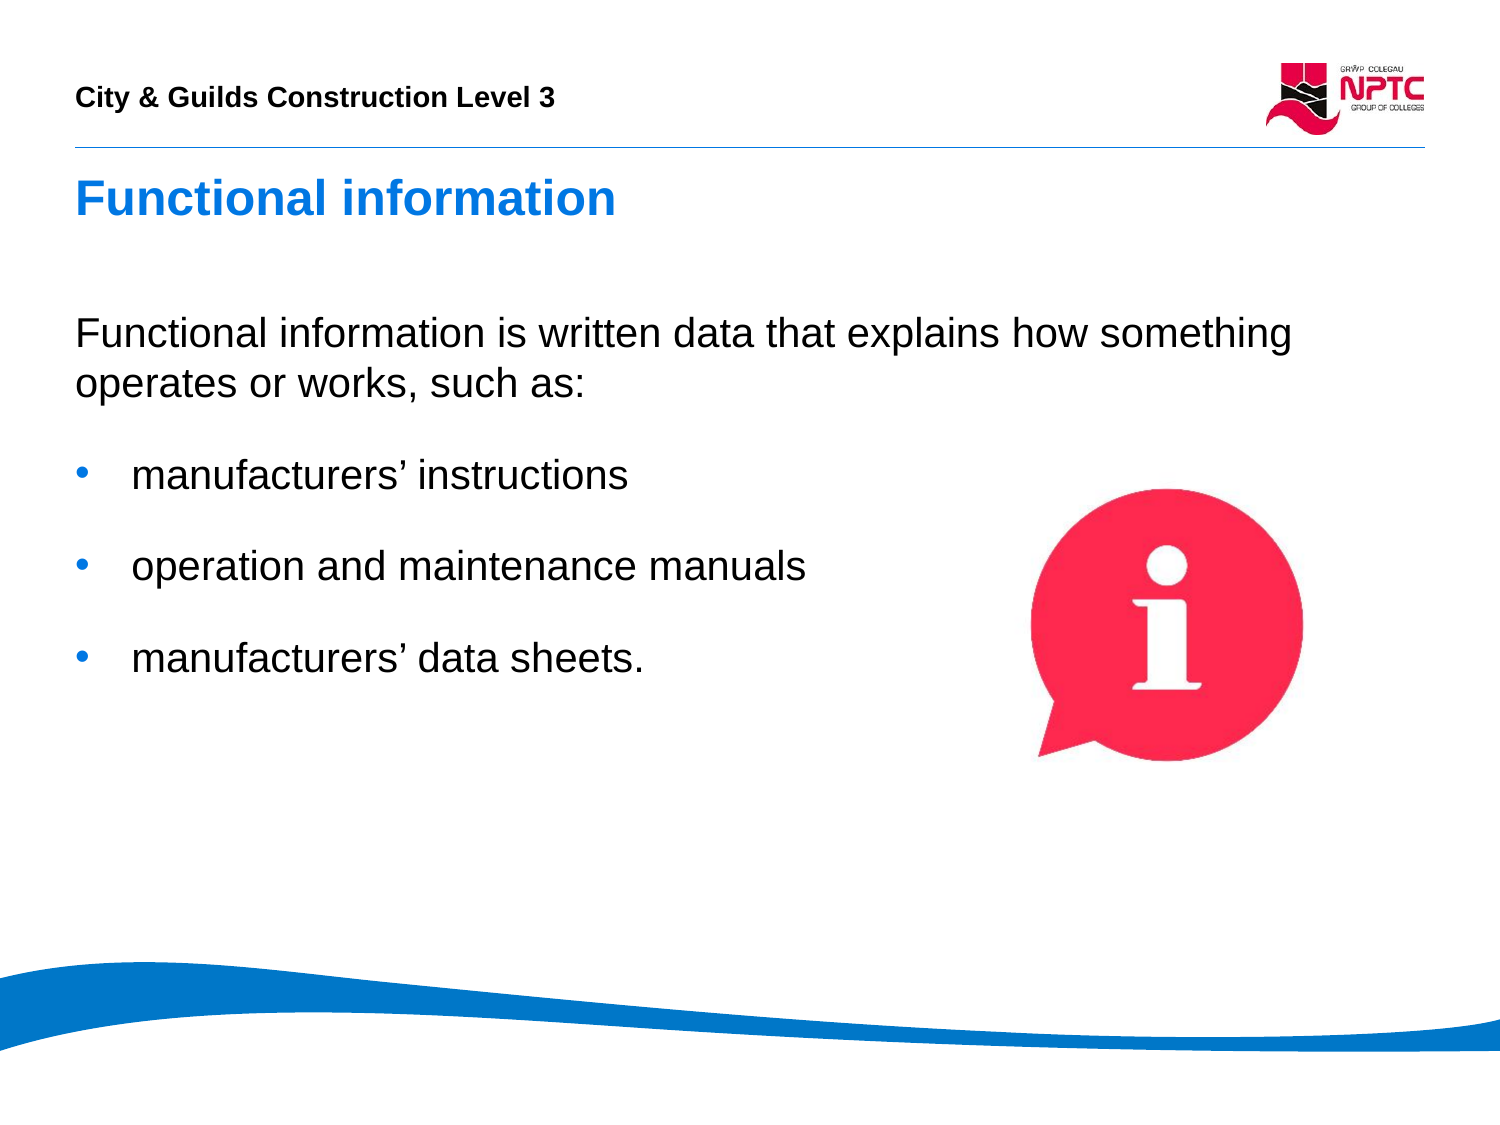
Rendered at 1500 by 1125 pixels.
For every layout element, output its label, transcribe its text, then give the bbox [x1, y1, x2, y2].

list Functional information is written data that explains how something operates or works, such as: manufacturers’ instructions operation and maintenance manuals manufacturers’ data sheets. [74, 213, 1426, 912]
title Functional information [74, 165, 1426, 213]
picture [903, 361, 1431, 889]
picture [1266, 63, 1424, 135]
